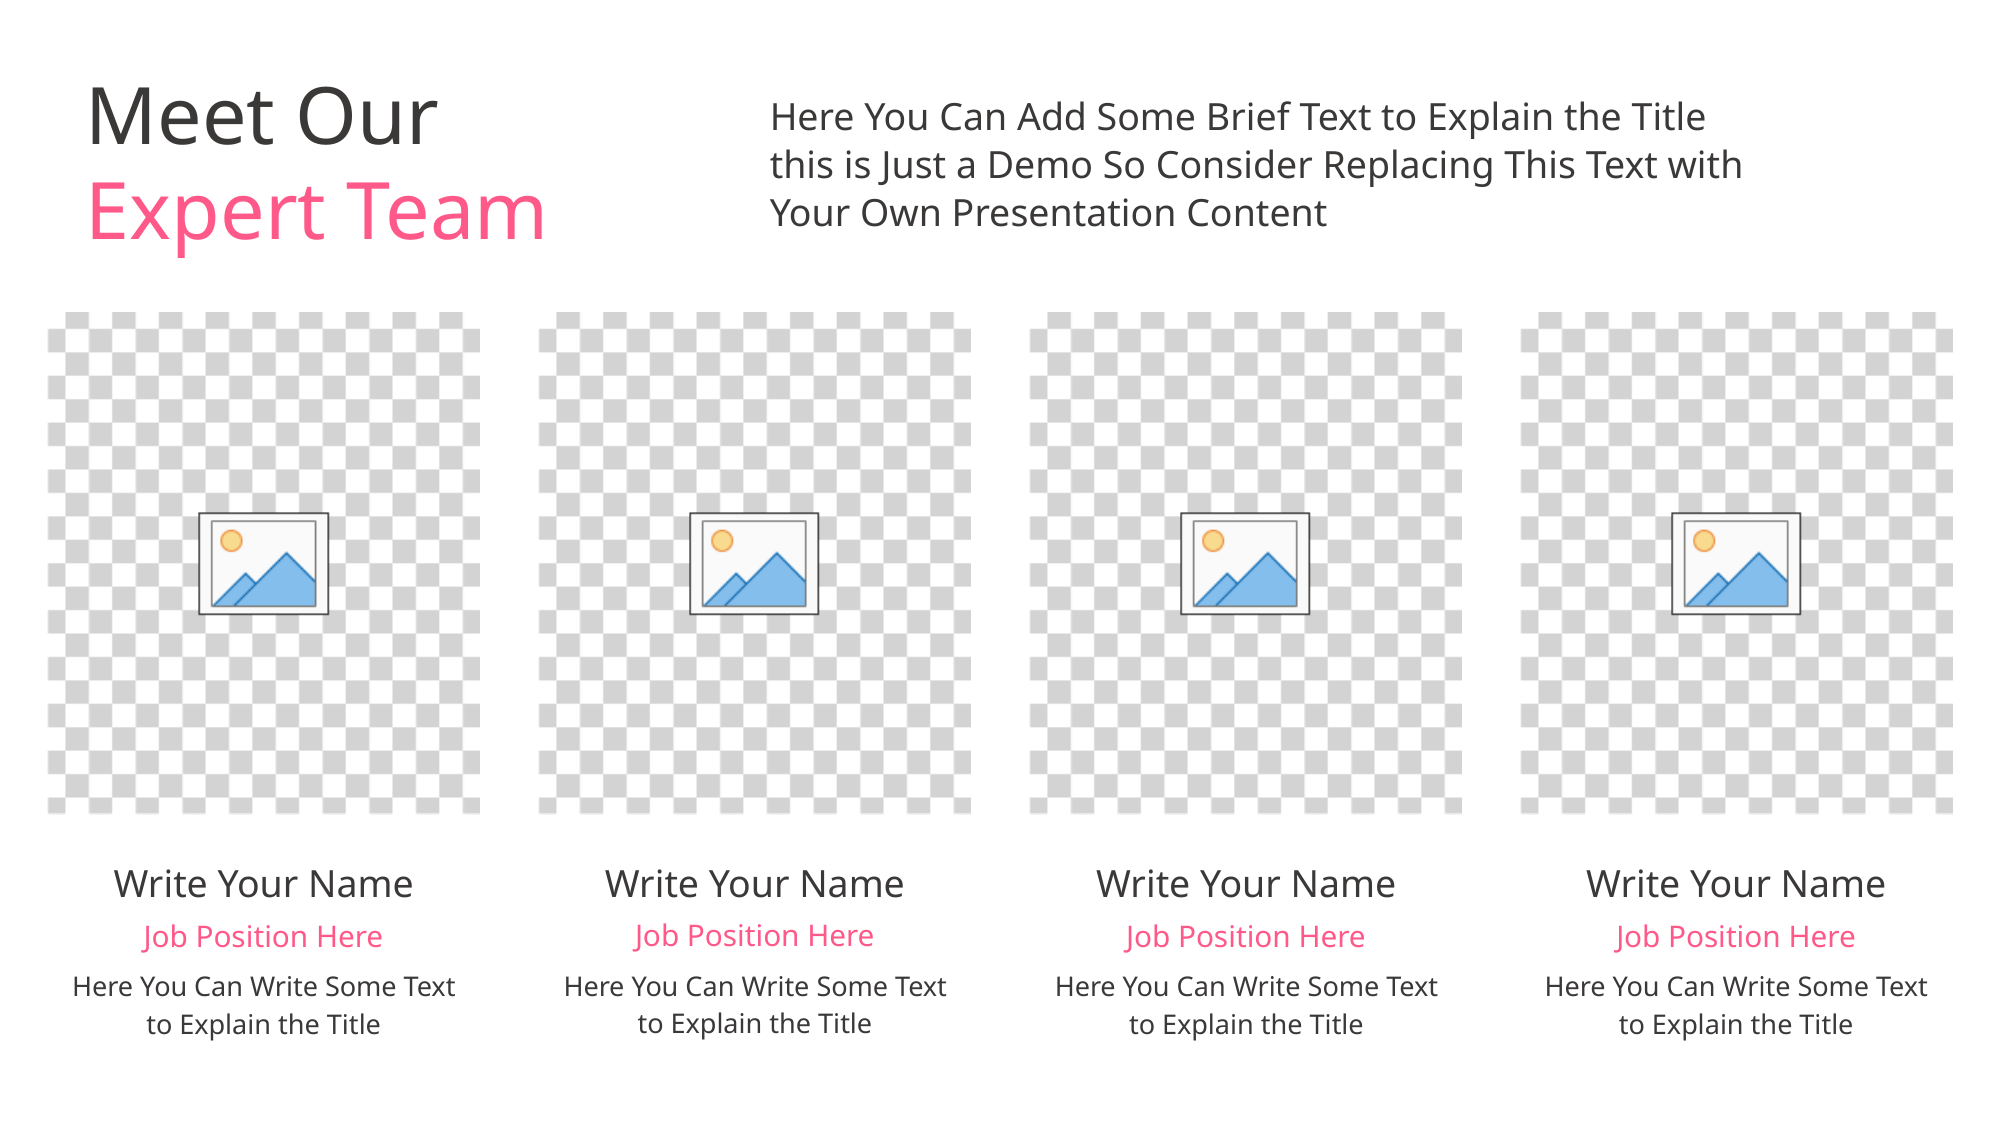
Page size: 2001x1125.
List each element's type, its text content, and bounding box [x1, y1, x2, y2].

picture [47, 312, 480, 815]
text_box Job Position Here [1111, 909, 1382, 961]
text_box Write Your Name [1571, 852, 1902, 913]
text_box Here You Can Write Some Text to Explain the Title [1001, 957, 1491, 1047]
picture [538, 312, 971, 815]
text_box Job Position Here [128, 909, 399, 961]
text_box Write Your Name [98, 852, 429, 913]
text_box Job Position Here [620, 909, 890, 960]
text_box Write Your Name [1081, 852, 1412, 913]
text_box Job Position Here [1601, 909, 1872, 961]
text_box Here You Can Write Some Text to Explain the Title [18, 957, 509, 1047]
picture [1029, 312, 1462, 815]
picture [1520, 312, 1953, 815]
text_box Here You Can Add Some Brief Text to Explain the Title this is Just a Demo So Consider Replacing This Text with Your Own Presentation Content [755, 82, 1900, 241]
text_box Meet Our Expert Team [70, 57, 667, 263]
text_box Here You Can Write Some Text to Explain the Title [1491, 957, 1982, 1047]
text_box Write Your Name [589, 852, 921, 912]
text_box Here You Can Write Some Text to Explain the Title [509, 956, 1001, 1047]
